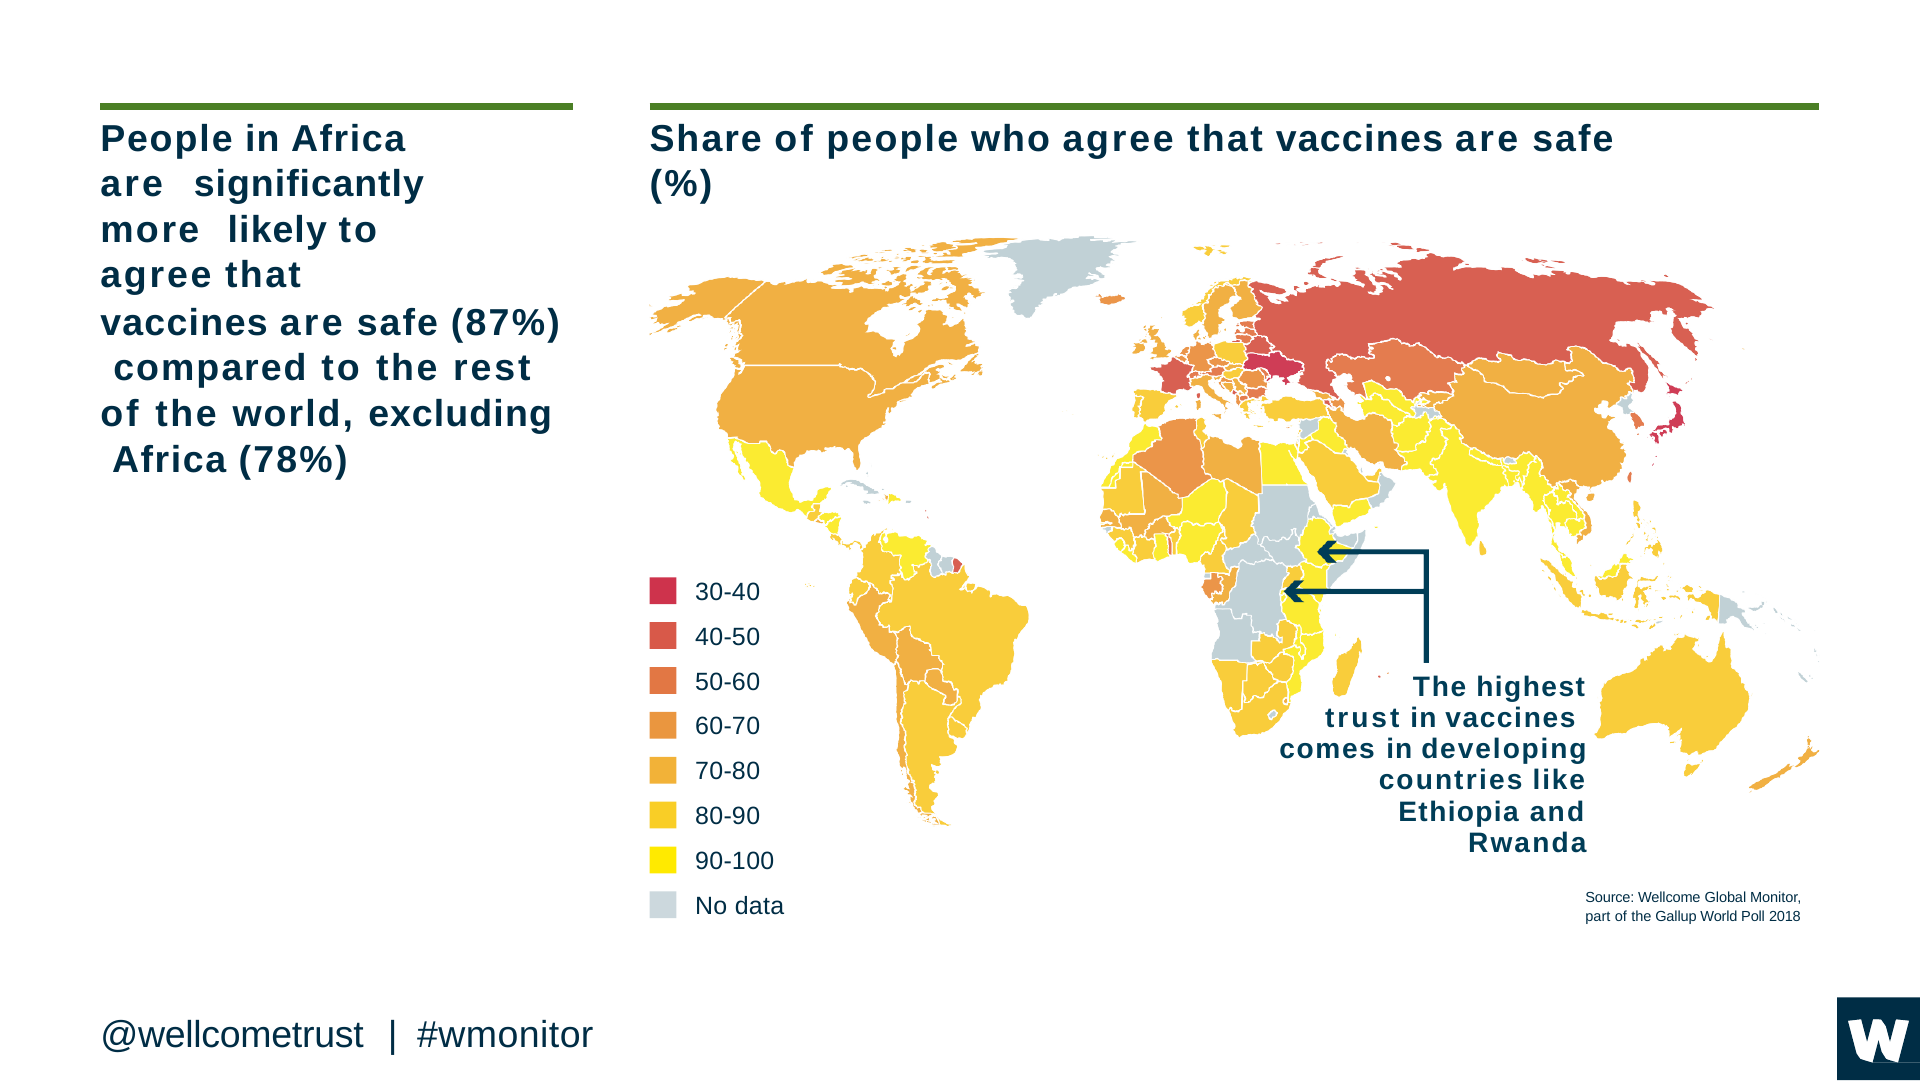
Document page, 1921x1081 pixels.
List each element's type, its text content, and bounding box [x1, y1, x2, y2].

text_box [1798, 672, 1808, 683]
text_box [649, 577, 677, 605]
footer @wellcometrust | #wmonitor [98, 1010, 596, 1081]
text_box [649, 711, 677, 739]
text_box Source: Wellcome Global Monitor, part of the Gallup World Poll 2018 [1583, 884, 1809, 924]
text_box Share of people who agree that vaccines are safe (%) [647, 112, 1685, 205]
text_box [649, 667, 677, 694]
text_box 30-40 40-50 50-60 60-70 70-80 80-90 90-100 No data [693, 558, 787, 920]
text_box The highest trust in vaccines comes in developing countries like Ethiopia and Rwanda [1264, 664, 1588, 858]
text_box [649, 846, 677, 874]
text_box [649, 622, 677, 649]
title People in Africa are significantly more likely to agree that vaccines are safe (87%) compared to the rest of the world, excluding Africa (78%) [98, 112, 564, 481]
text_box [649, 891, 677, 919]
text_box [649, 235, 1820, 828]
text_box [649, 801, 677, 829]
text_box [649, 756, 677, 784]
